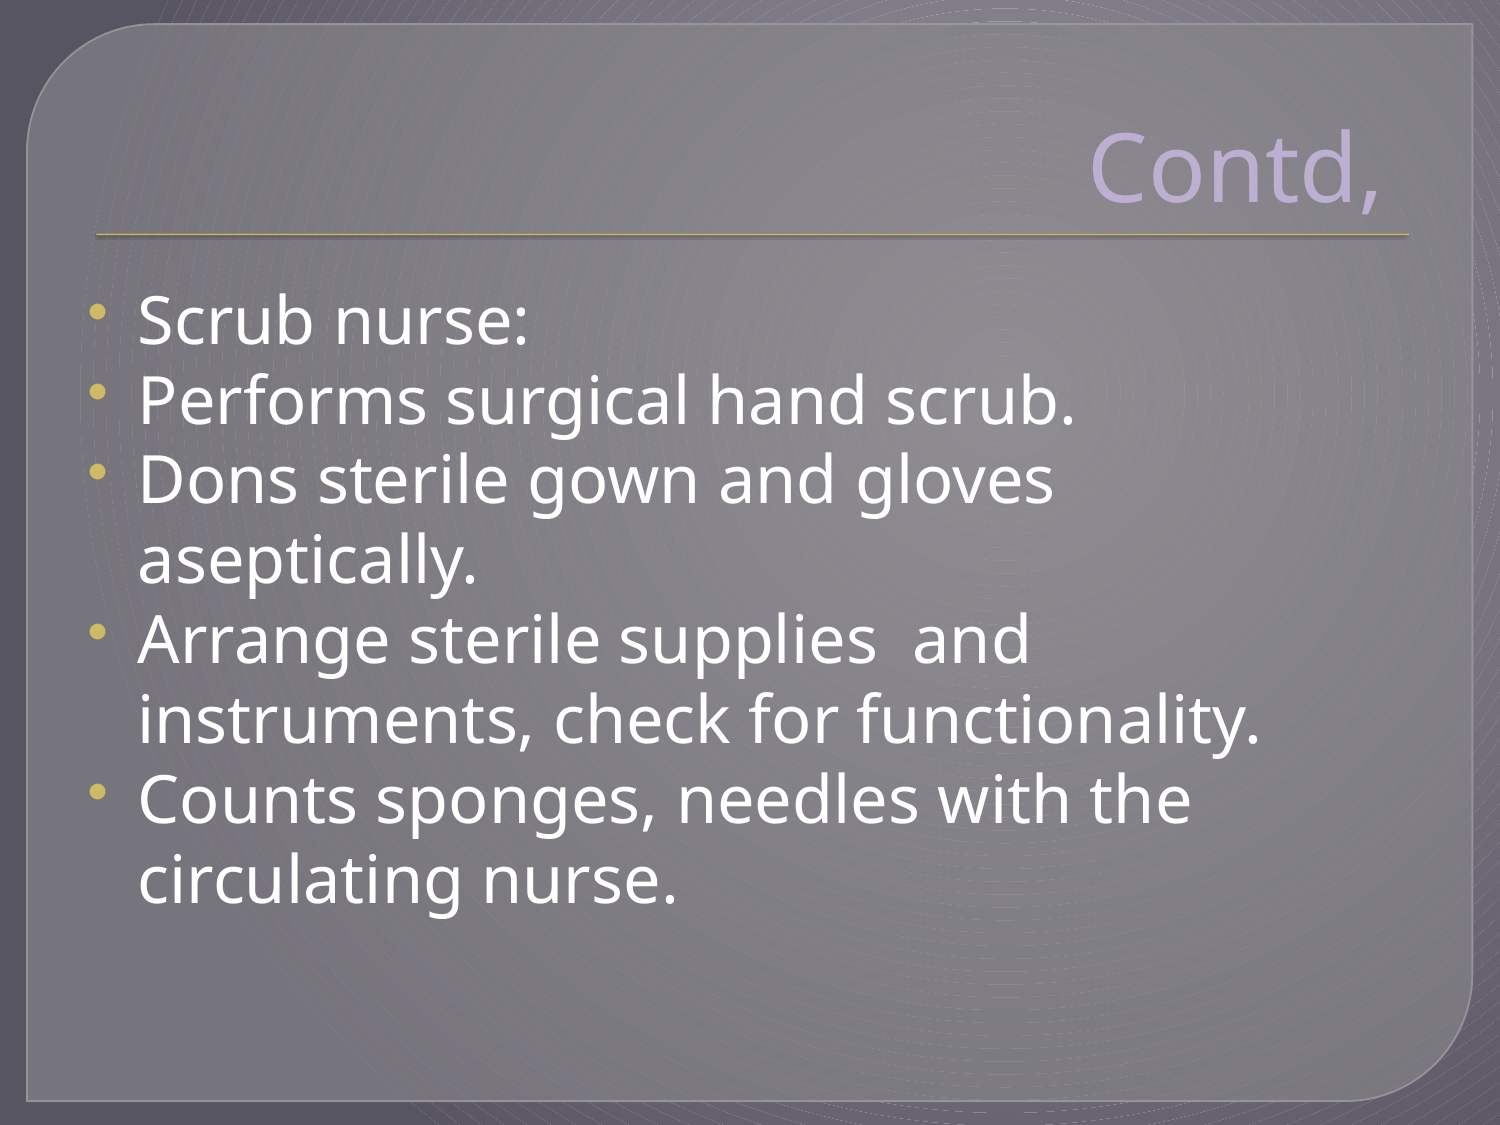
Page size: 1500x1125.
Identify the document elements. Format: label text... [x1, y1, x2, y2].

title Contd, [75, 41, 1425, 230]
list Scrub nurse: Performs surgical hand scrub. Dons sterile gown and gloves aseptically. Arrange sterile supplies and instruments, check for functionality. Counts sponges, needles with the circulating nurse. [75, 270, 1425, 1013]
